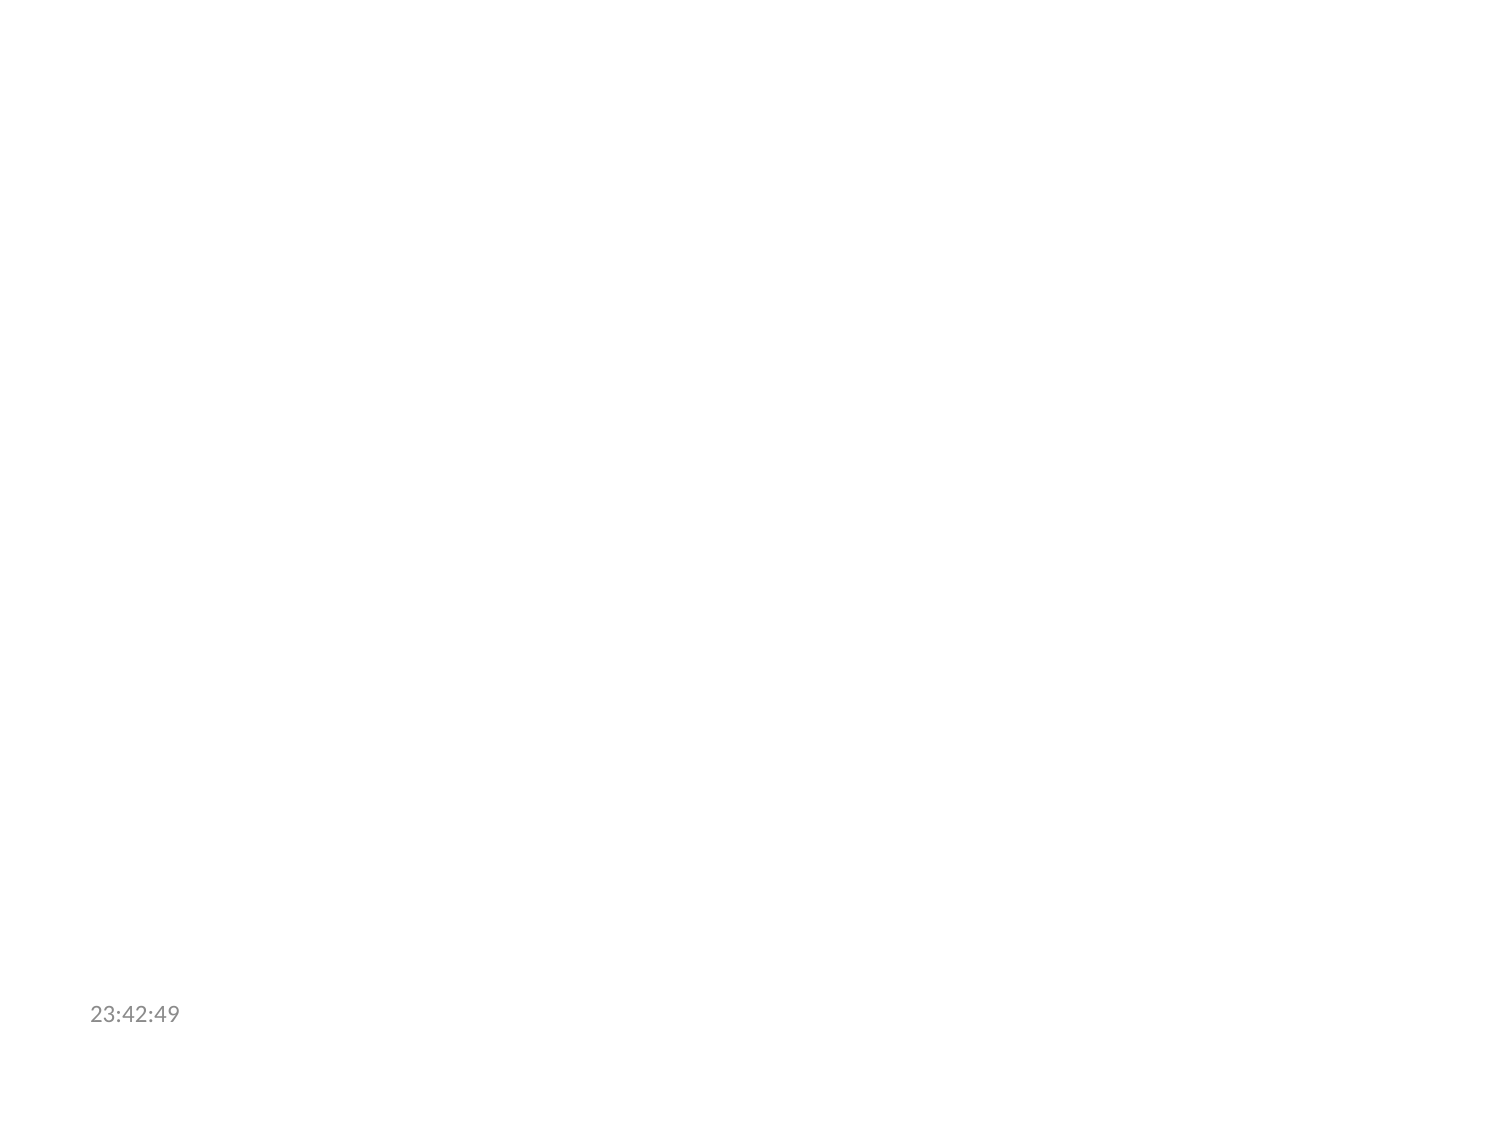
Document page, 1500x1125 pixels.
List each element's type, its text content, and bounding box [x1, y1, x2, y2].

text_box 15:35:09 [75, 982, 425, 1043]
